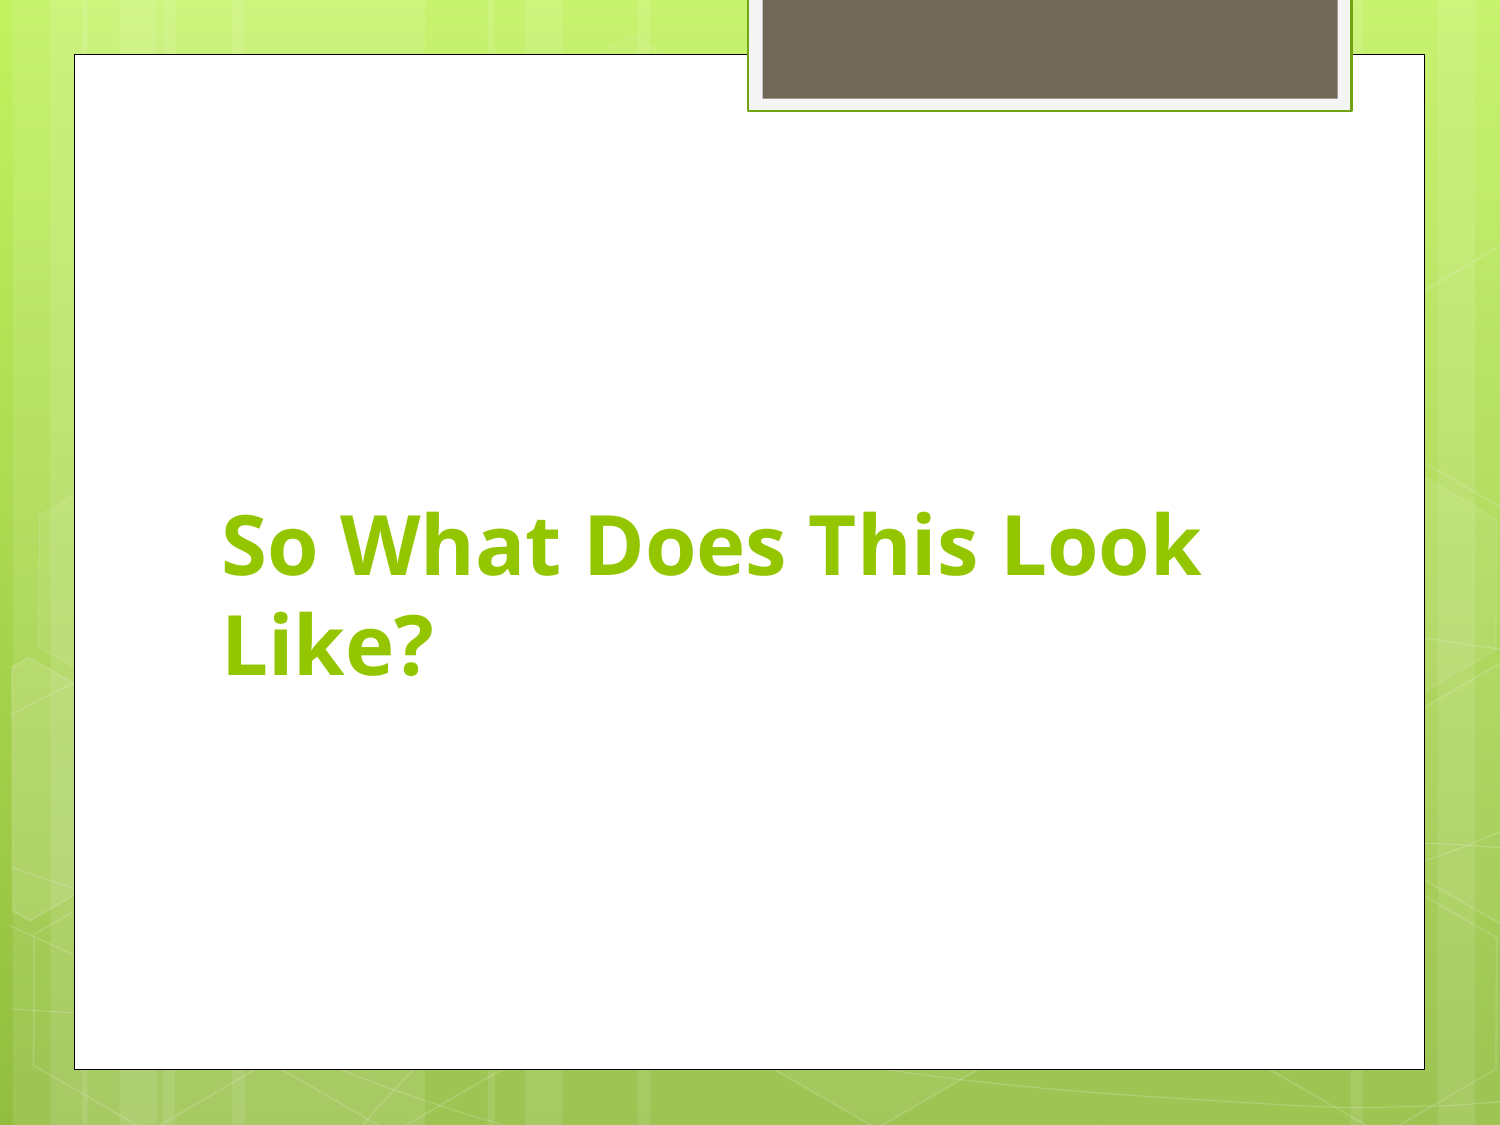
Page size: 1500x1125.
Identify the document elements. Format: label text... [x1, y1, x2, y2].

title So What Does This Look Like? [206, 475, 1296, 700]
